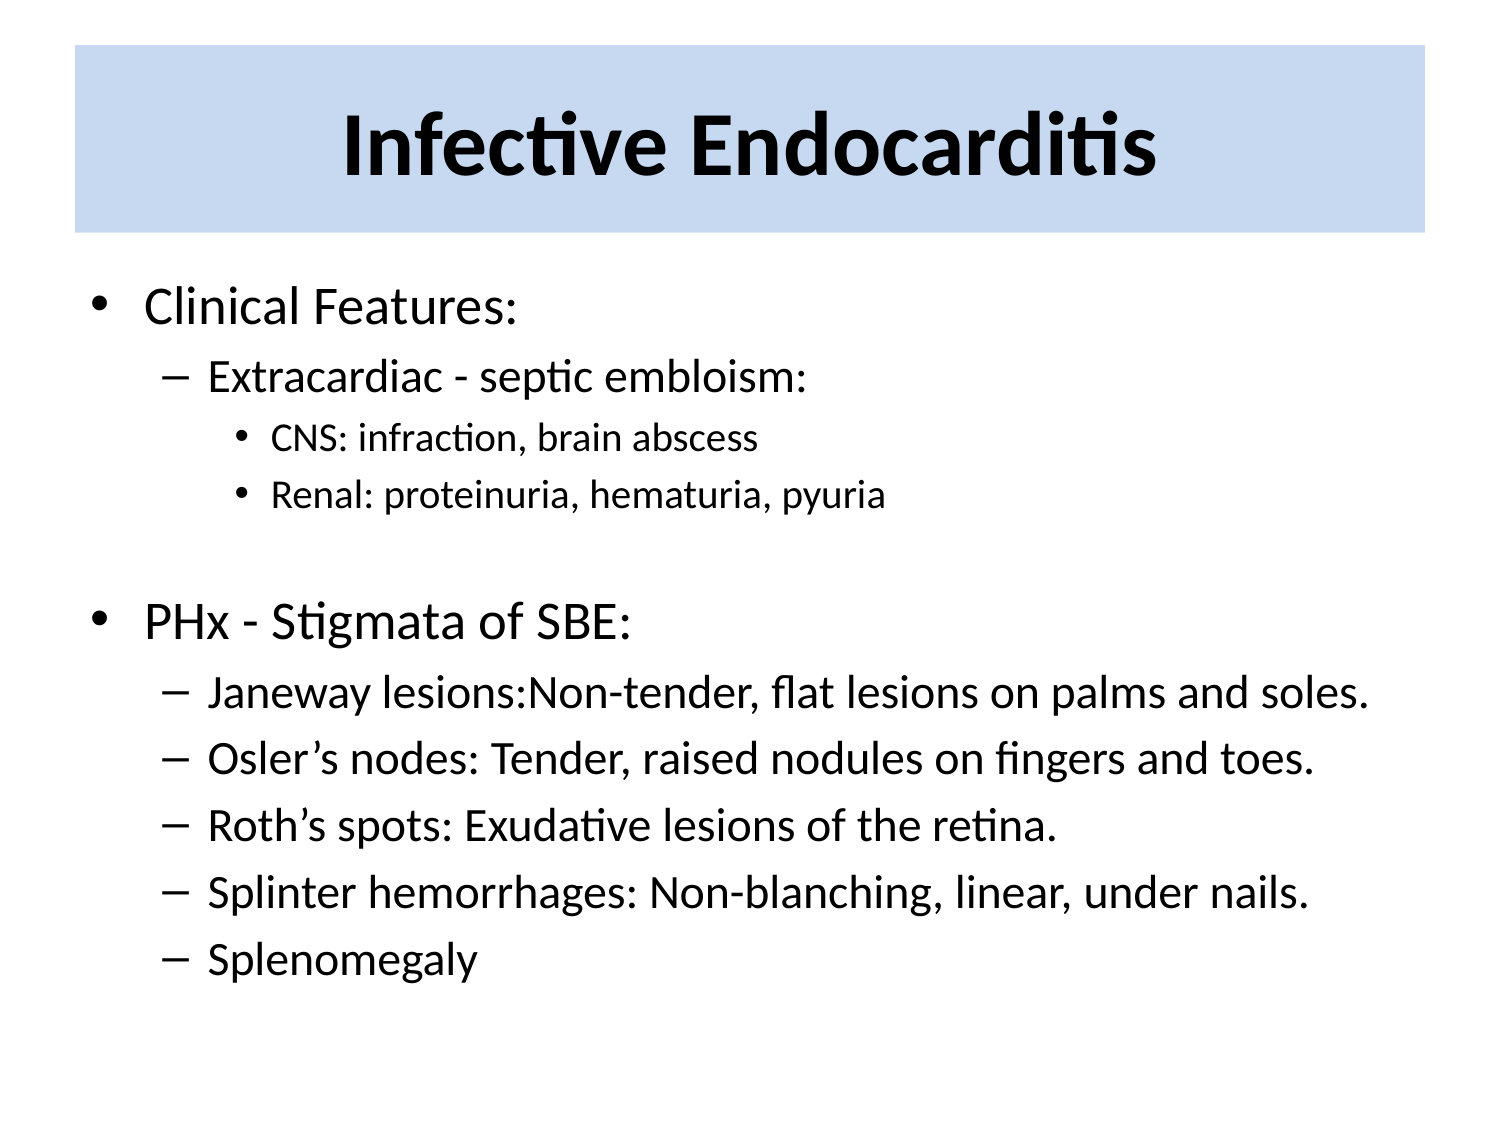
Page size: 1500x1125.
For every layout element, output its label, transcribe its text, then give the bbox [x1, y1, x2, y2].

title Infective Endocarditis [75, 45, 1425, 233]
list Clinical Features: Extracardiac - septic embloism: CNS: infraction, brain abscess Renal: proteinuria, hematuria, pyuria PHx - Stigmata of SBE: Janeway lesions:Non-tender, flat lesions on palms and soles. Osler’s nodes: Tender, raised nodules on fingers and toes. Roth’s spots: Exudative lesions of the retina. Splinter hemorrhages: Non-blanching, linear, under nails. Splenomegaly [75, 262, 1425, 1005]
